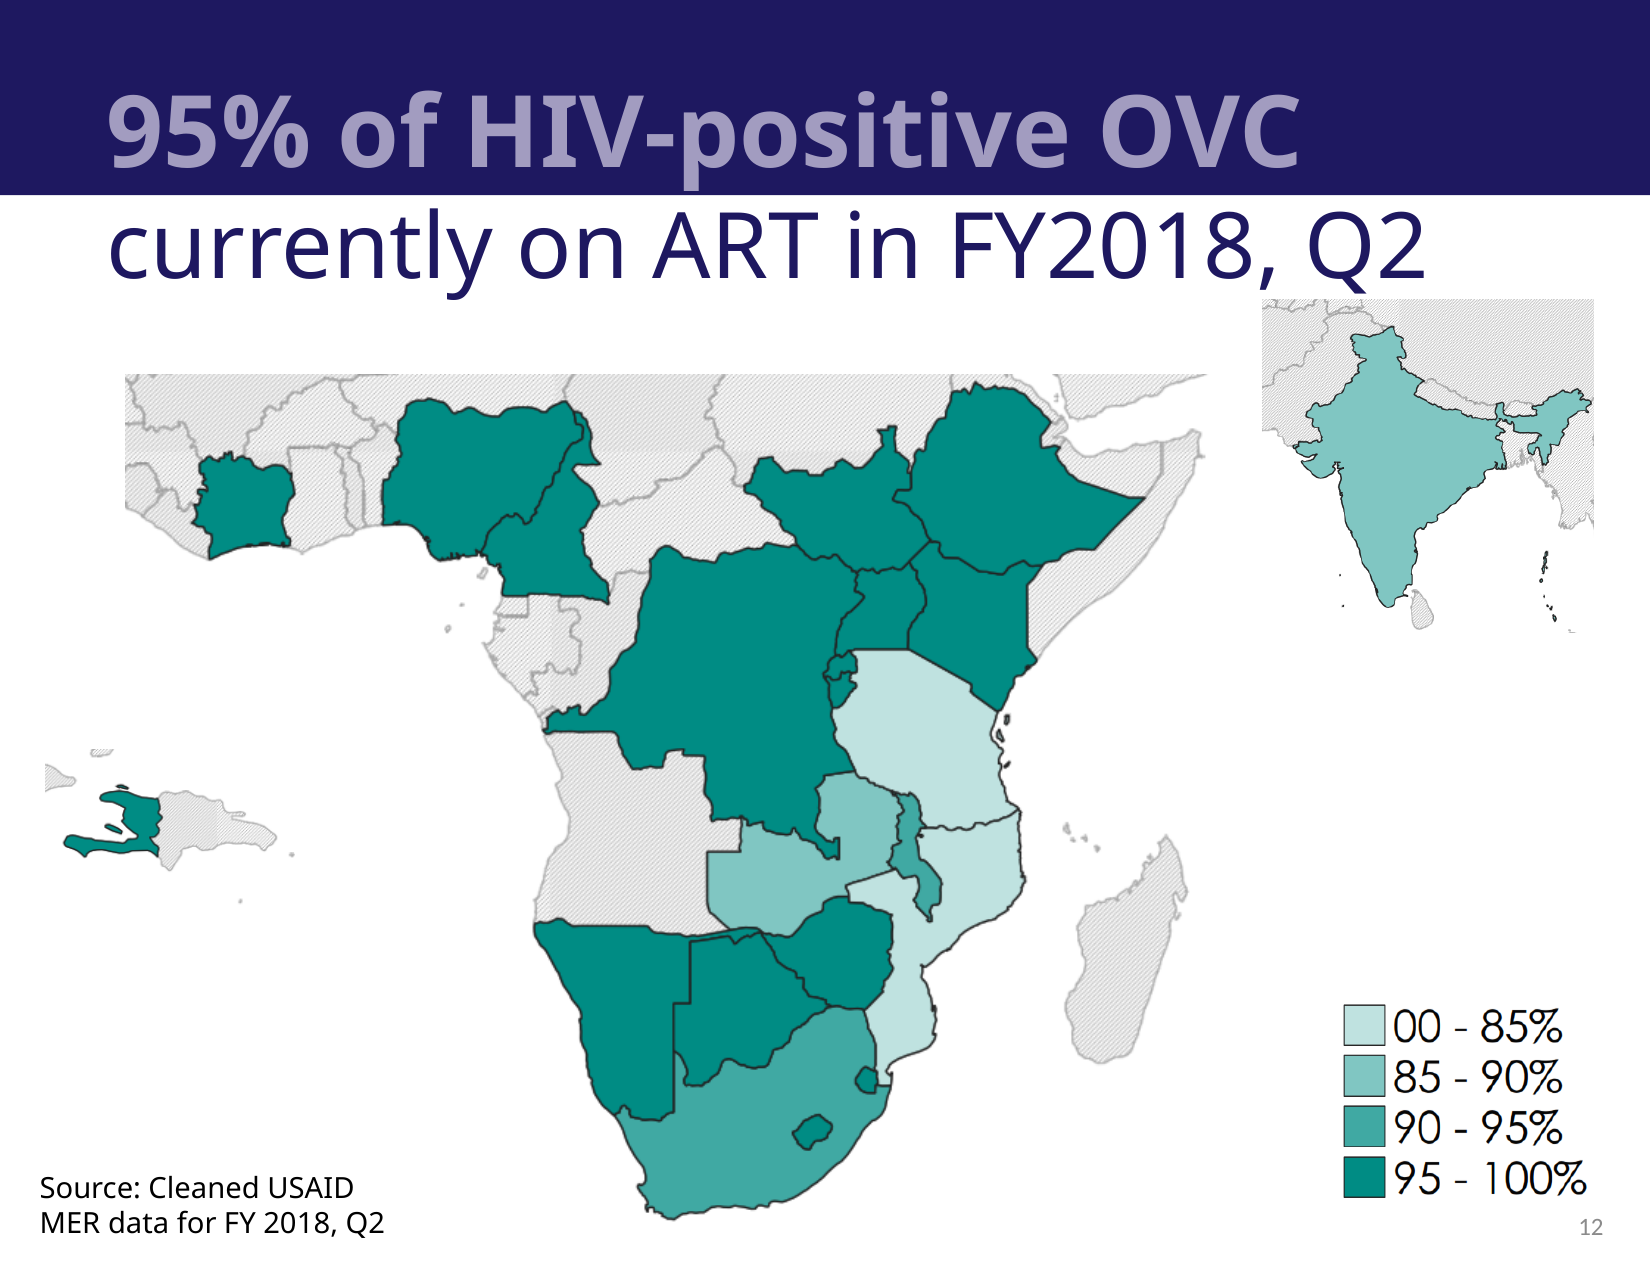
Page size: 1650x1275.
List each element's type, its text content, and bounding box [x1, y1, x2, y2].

list currently on ART in FY2018, Q2 [92, 178, 1538, 317]
picture [1338, 994, 1594, 1207]
text_box Source: Cleaned USAID MER data for FY 2018, Q2 [24, 1162, 413, 1250]
slide_number 12 [1237, 1187, 1619, 1263]
picture [1262, 299, 1594, 633]
title 95% of HIV-positive OVC [92, 60, 1650, 248]
picture [44, 374, 1213, 1238]
